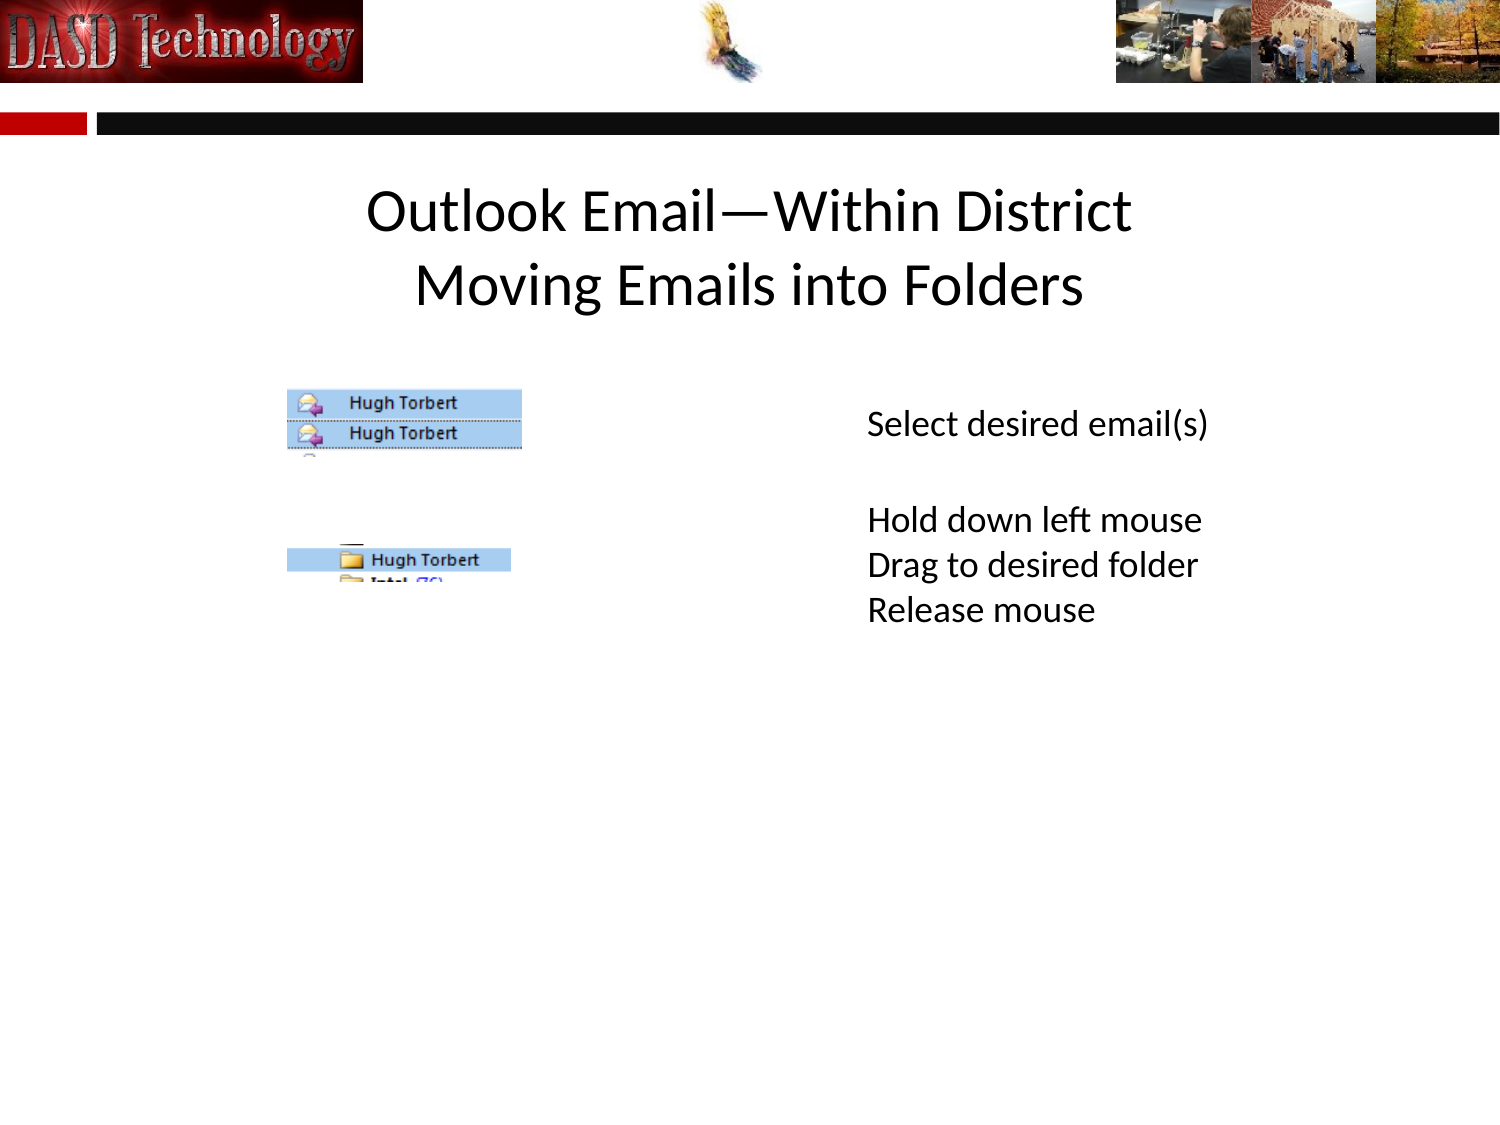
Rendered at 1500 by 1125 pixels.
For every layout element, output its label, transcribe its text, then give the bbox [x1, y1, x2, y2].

picture [287, 387, 523, 457]
picture [0, 0, 363, 84]
title Outlook Email—Within District Moving Emails into Folders [75, 162, 1425, 325]
text_box [95, 110, 1500, 137]
text_box [0, 110, 89, 137]
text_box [1116, 0, 1500, 83]
picture [699, 0, 764, 83]
text_box Hold down left mouse Drag to desired folder Release mouse [852, 487, 1218, 638]
text_box Select desired email(s) [852, 391, 1225, 452]
picture [287, 544, 512, 583]
